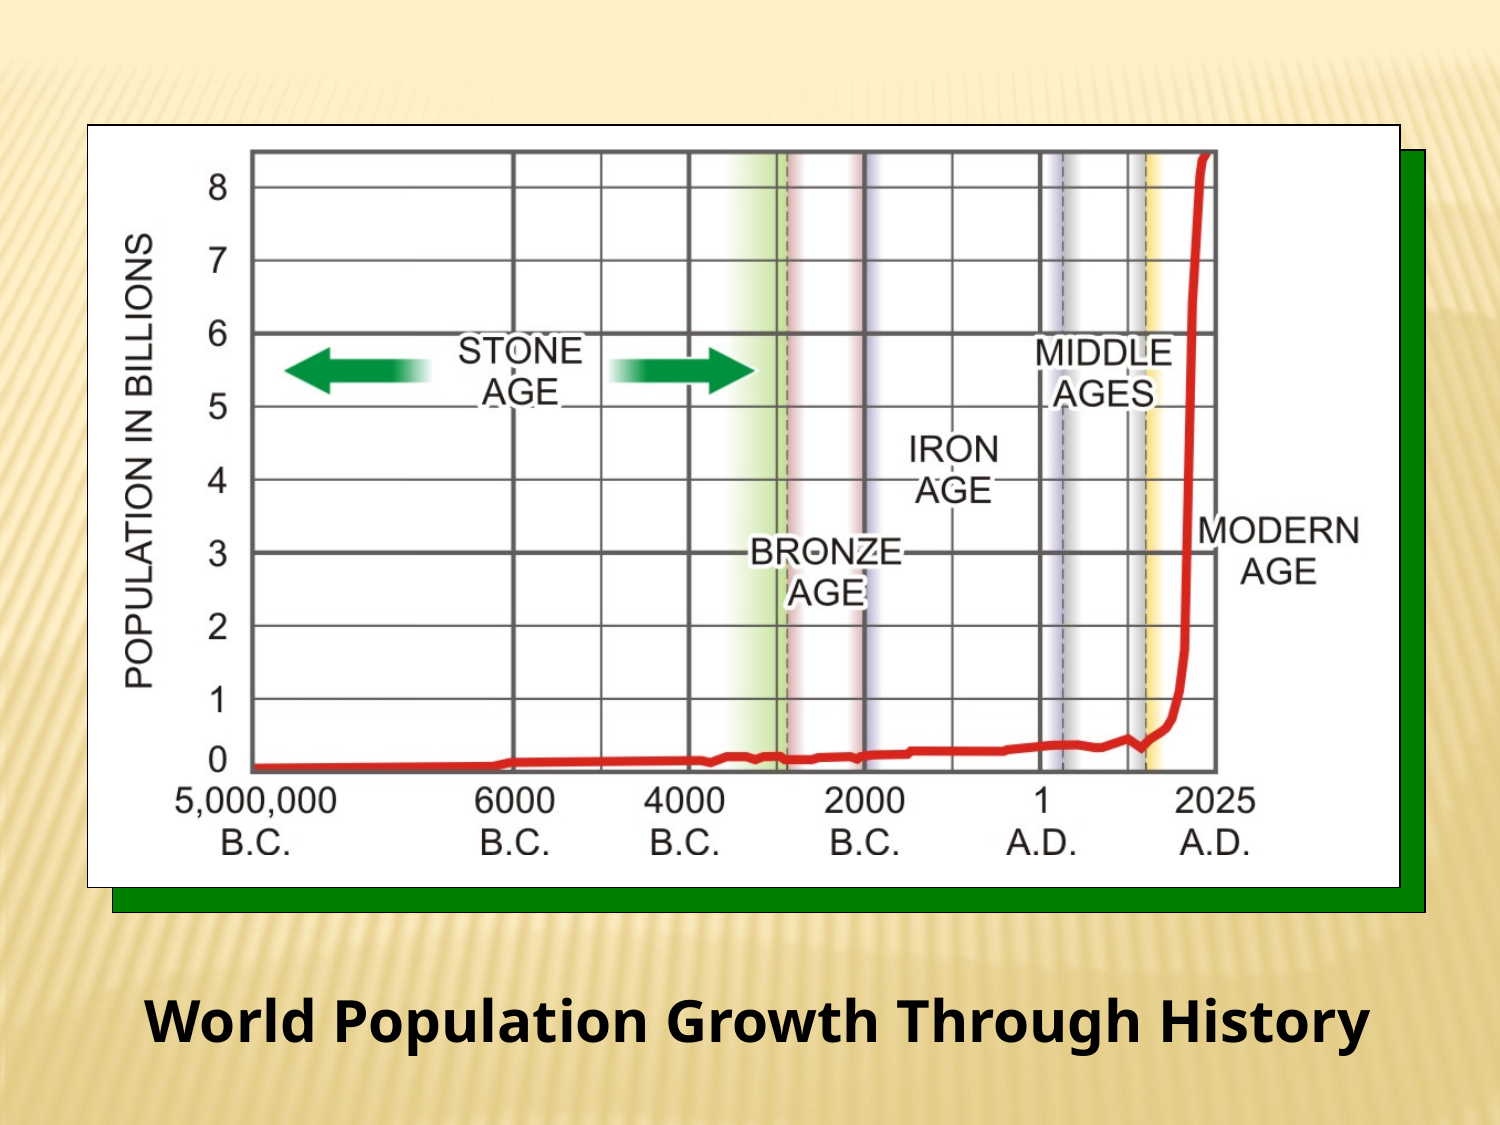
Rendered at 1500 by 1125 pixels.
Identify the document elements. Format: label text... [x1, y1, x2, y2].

text_box World Population Growth Through History [24, 962, 1475, 1075]
text_box [87, 124, 1400, 888]
picture [124, 149, 1363, 856]
text_box [112, 149, 1425, 913]
